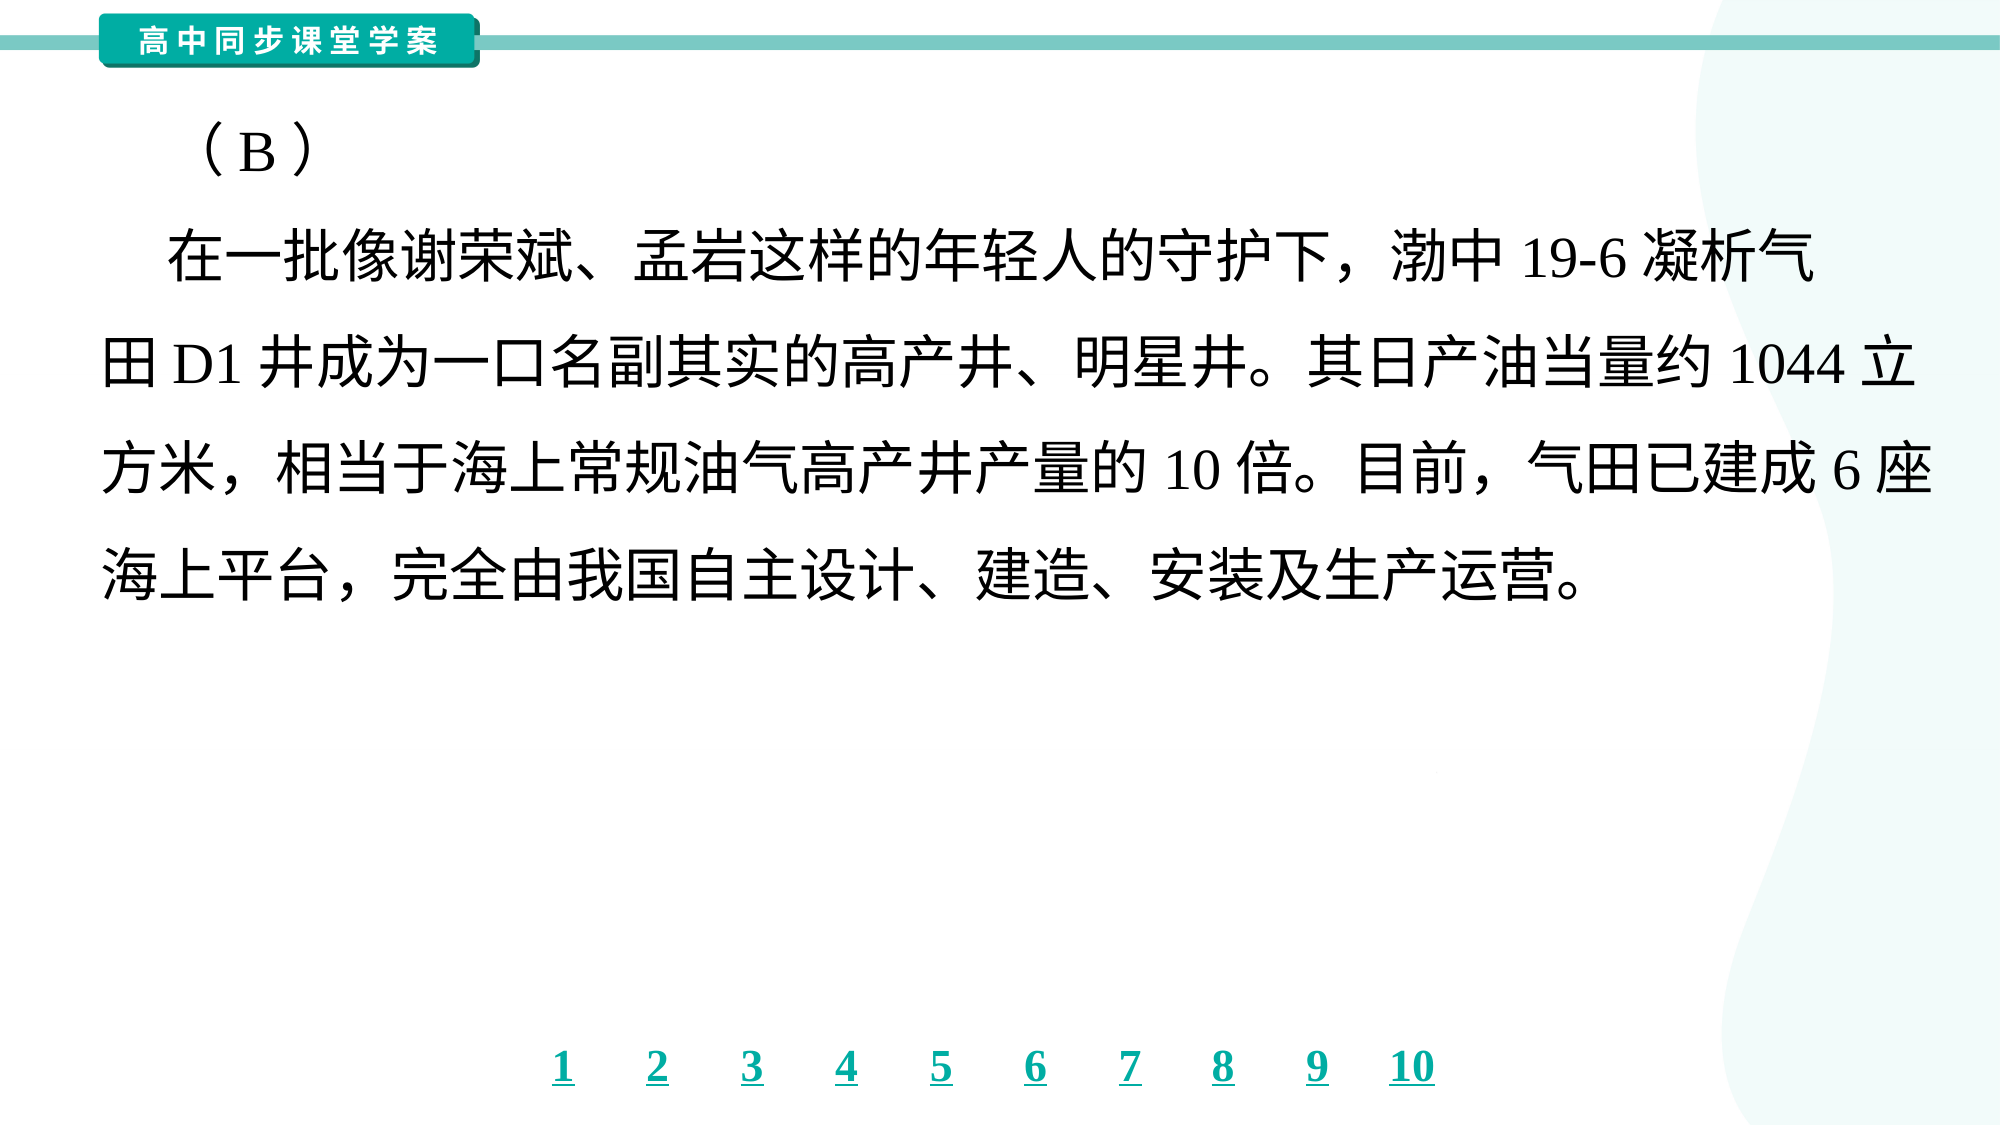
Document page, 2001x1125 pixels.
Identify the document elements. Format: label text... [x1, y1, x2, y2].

picture [0, 0, 2000, 1125]
text_box （B） 在一批像谢荣斌、孟岩这样的年轻人的守护下，渤中19-6凝析气 田D1井成为一口名副其实的高产井、明星井。其日产油当量约1044立 方米，相当于海上常规油气高产井产量的10倍。目前，气田已建成6座 海上平台，完全由我国自主设计、建造、安装及生产运营。 [100, 76, 1899, 608]
